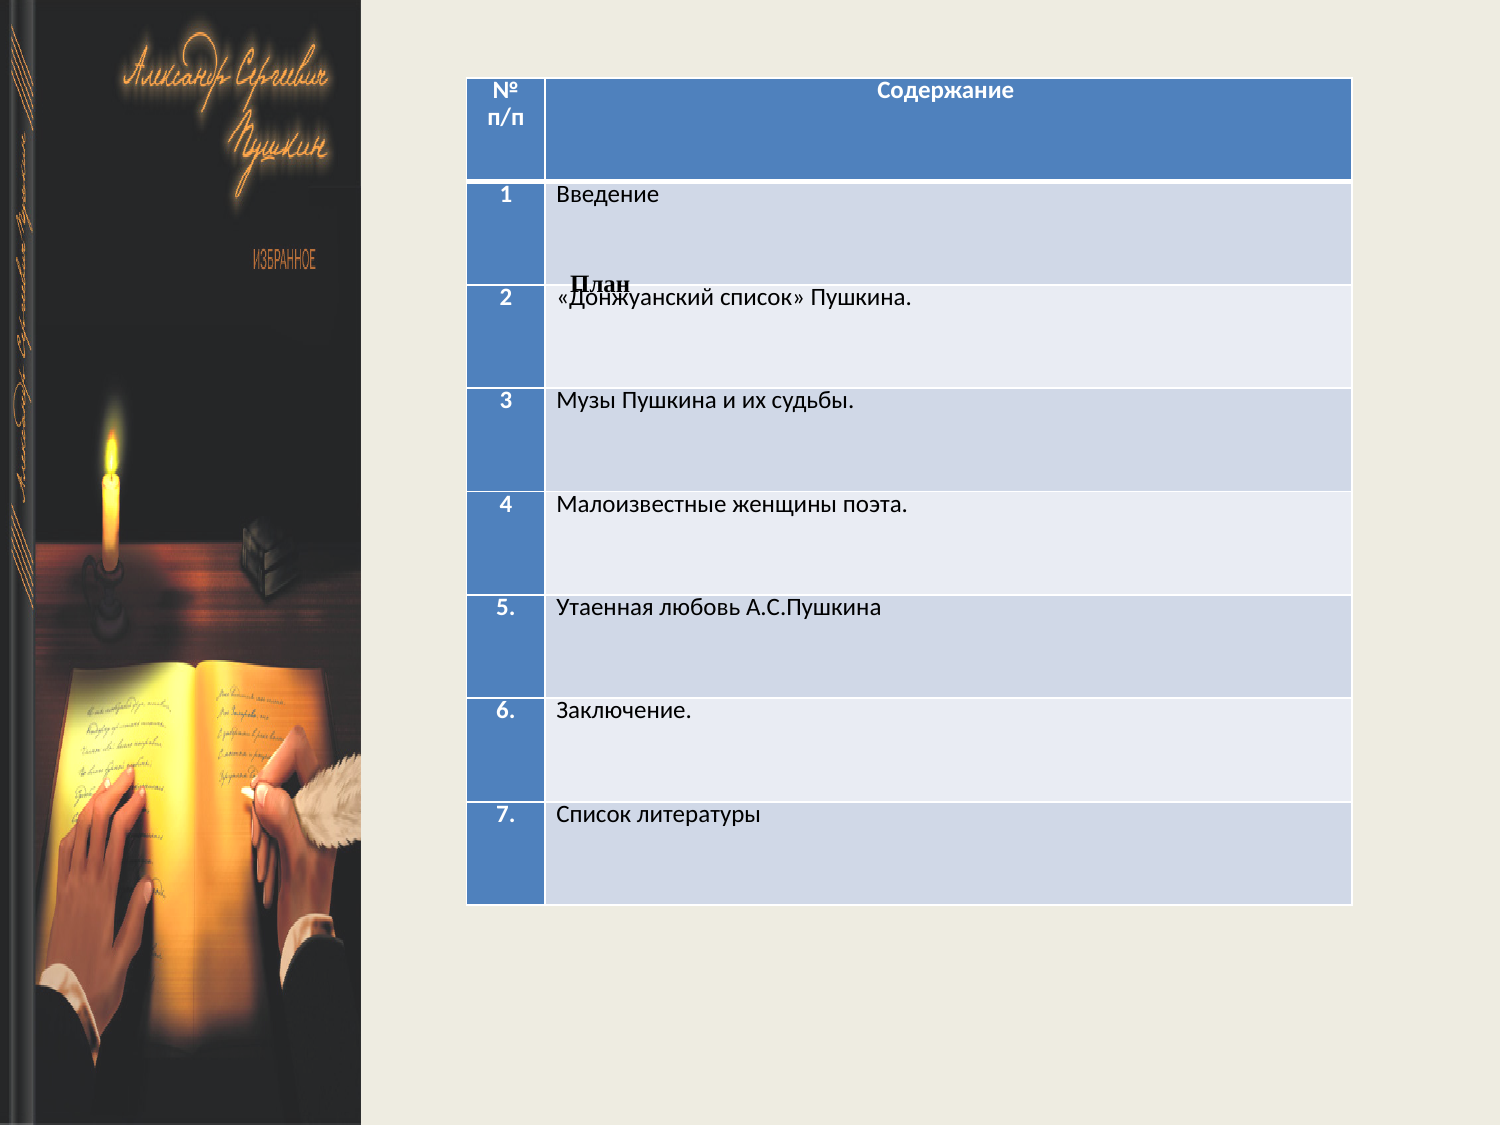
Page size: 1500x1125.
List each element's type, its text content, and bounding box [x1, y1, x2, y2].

table_cell 7. [467, 803, 544, 904]
table_cell Список литературы [546, 803, 1351, 904]
table_cell Утаенная любовь А.С.Пушкина [546, 596, 1351, 697]
table_cell Малоизвестные женщины поэта. [546, 492, 1351, 594]
table_cell 1 [467, 184, 544, 284]
title План [554, 203, 1500, 407]
table_cell «Донжуанский список» Пушкина. [546, 286, 554, 387]
table_cell 2 [467, 286, 544, 387]
picture [0, 0, 361, 1125]
table_header Содержание [546, 79, 1351, 179]
table_cell Заключение. [546, 699, 1351, 801]
table_cell 4 [467, 492, 544, 594]
table_cell 3 [467, 389, 544, 491]
table_header № п/п [467, 79, 544, 179]
table_cell Музы Пушкина и их судьбы. [546, 389, 1351, 491]
table_cell 5. [467, 596, 544, 697]
table_cell Введение [546, 184, 1351, 284]
table_cell 6. [467, 699, 544, 801]
